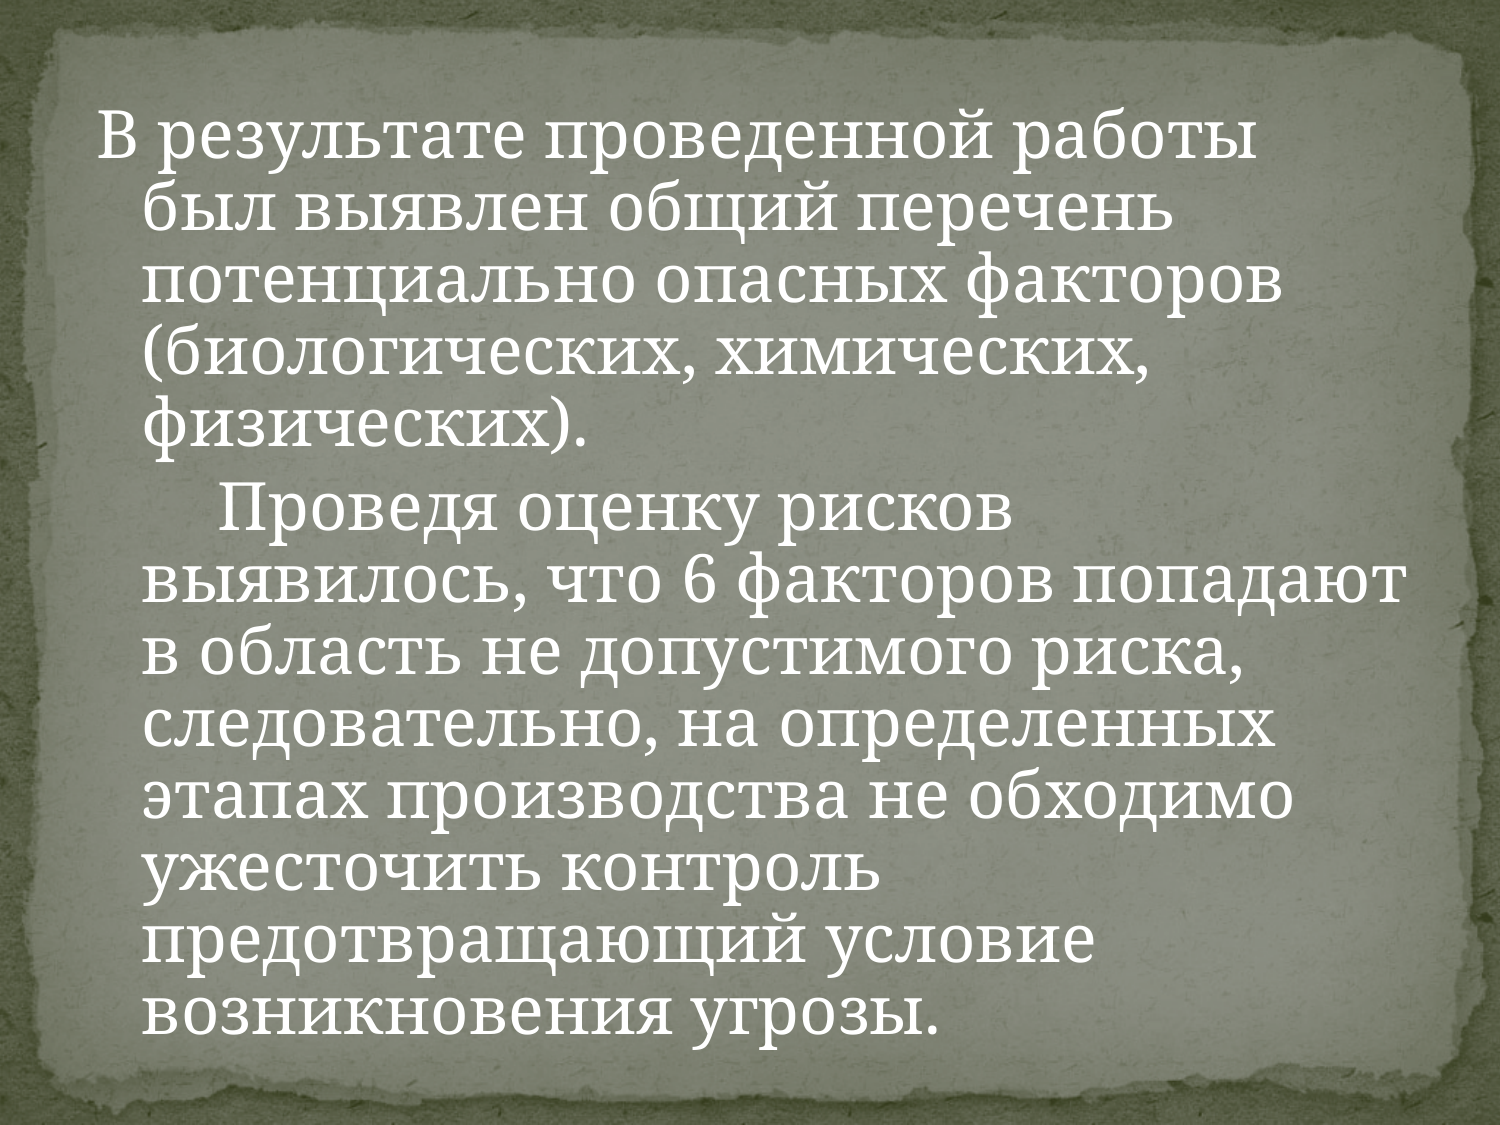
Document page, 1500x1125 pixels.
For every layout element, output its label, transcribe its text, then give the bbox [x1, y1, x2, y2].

list В результате проведенной работы был выявлен общий перечень потенциально опасных факторов (биологических, химических, физических). Проведя оценку рисков выявилось, что 6 факторов попадают в область не допустимого риска, следовательно, на определенных этапах производства не обходимо ужесточить контроль предотвращающий условие возникновения угрозы. [82, 93, 1425, 1000]
